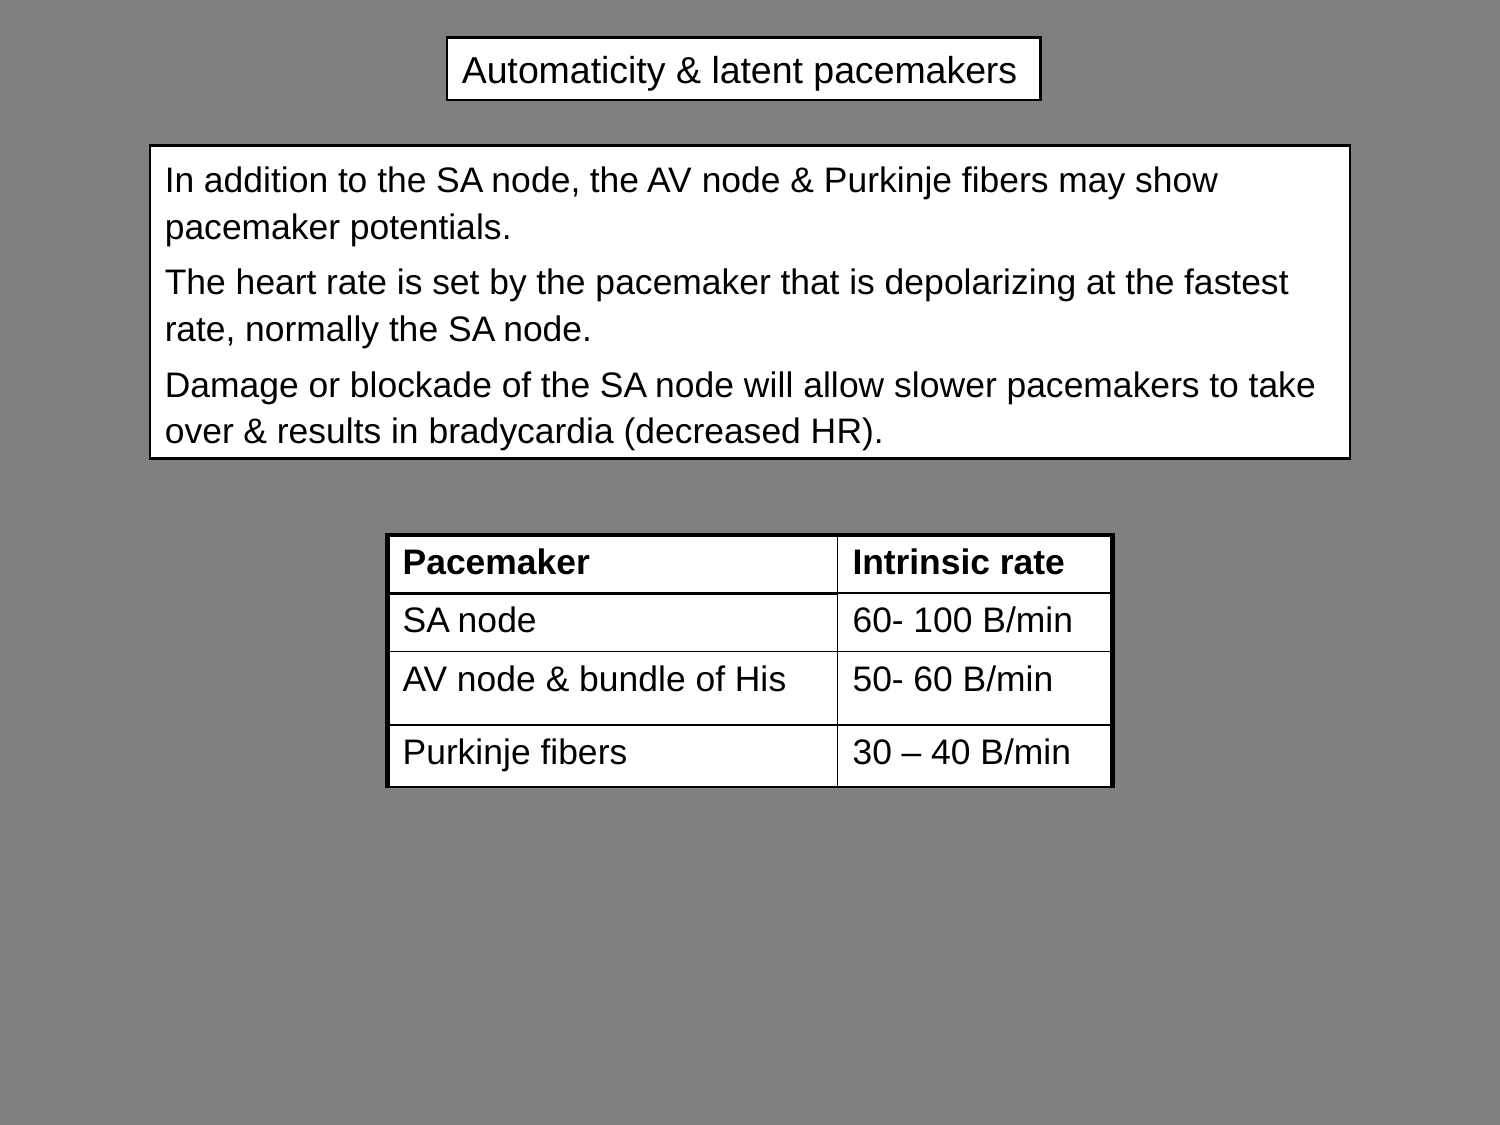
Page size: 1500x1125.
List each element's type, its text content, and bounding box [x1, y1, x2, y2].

table_cell 60- 100 B/min [838, 594, 1110, 651]
table_header Pacemaker [390, 537, 837, 592]
table_cell 50- 60 B/min [838, 652, 1110, 724]
text_box In addition to the SA node, the AV node & Purkinje fibers may show pacemaker potentials. The heart rate is set by the pacemaker that is depolarizing at the fastest rate, normally the SA node. Damage or blockade of the SA node will allow slower pacemakers to take over & results in bradycardia (decreased HR). [149, 145, 1350, 459]
table_cell 30 – 40 B/min [838, 726, 1110, 786]
table_cell SA node [390, 595, 837, 651]
table_cell Purkinje fibers [390, 726, 837, 786]
table_cell AV node & bundle of His [390, 652, 837, 724]
title Automaticity & latent pacemakers [446, 36, 1042, 101]
table_header Intrinsic rate [838, 537, 1110, 592]
